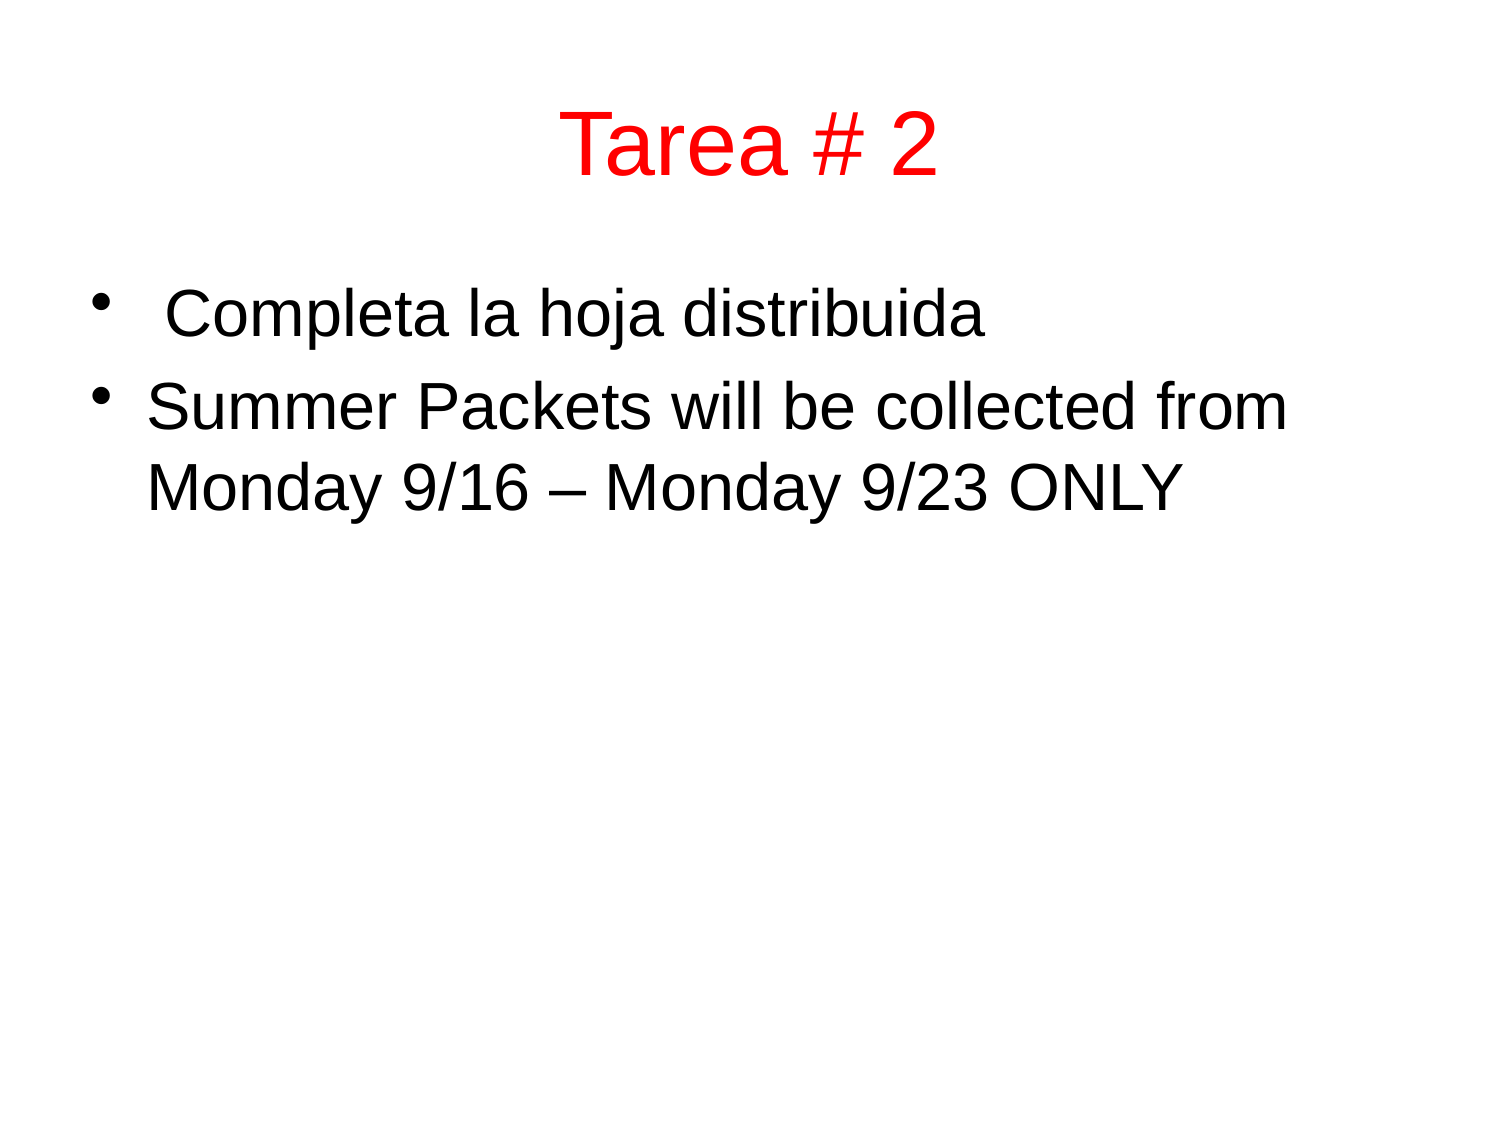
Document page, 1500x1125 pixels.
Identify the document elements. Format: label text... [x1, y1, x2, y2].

list Completa la hoja distribuida Summer Packets will be collected from Monday 9/16 – Monday 9/23 ONLY [75, 262, 1425, 1005]
title Tarea # 2 [75, 45, 1425, 233]
